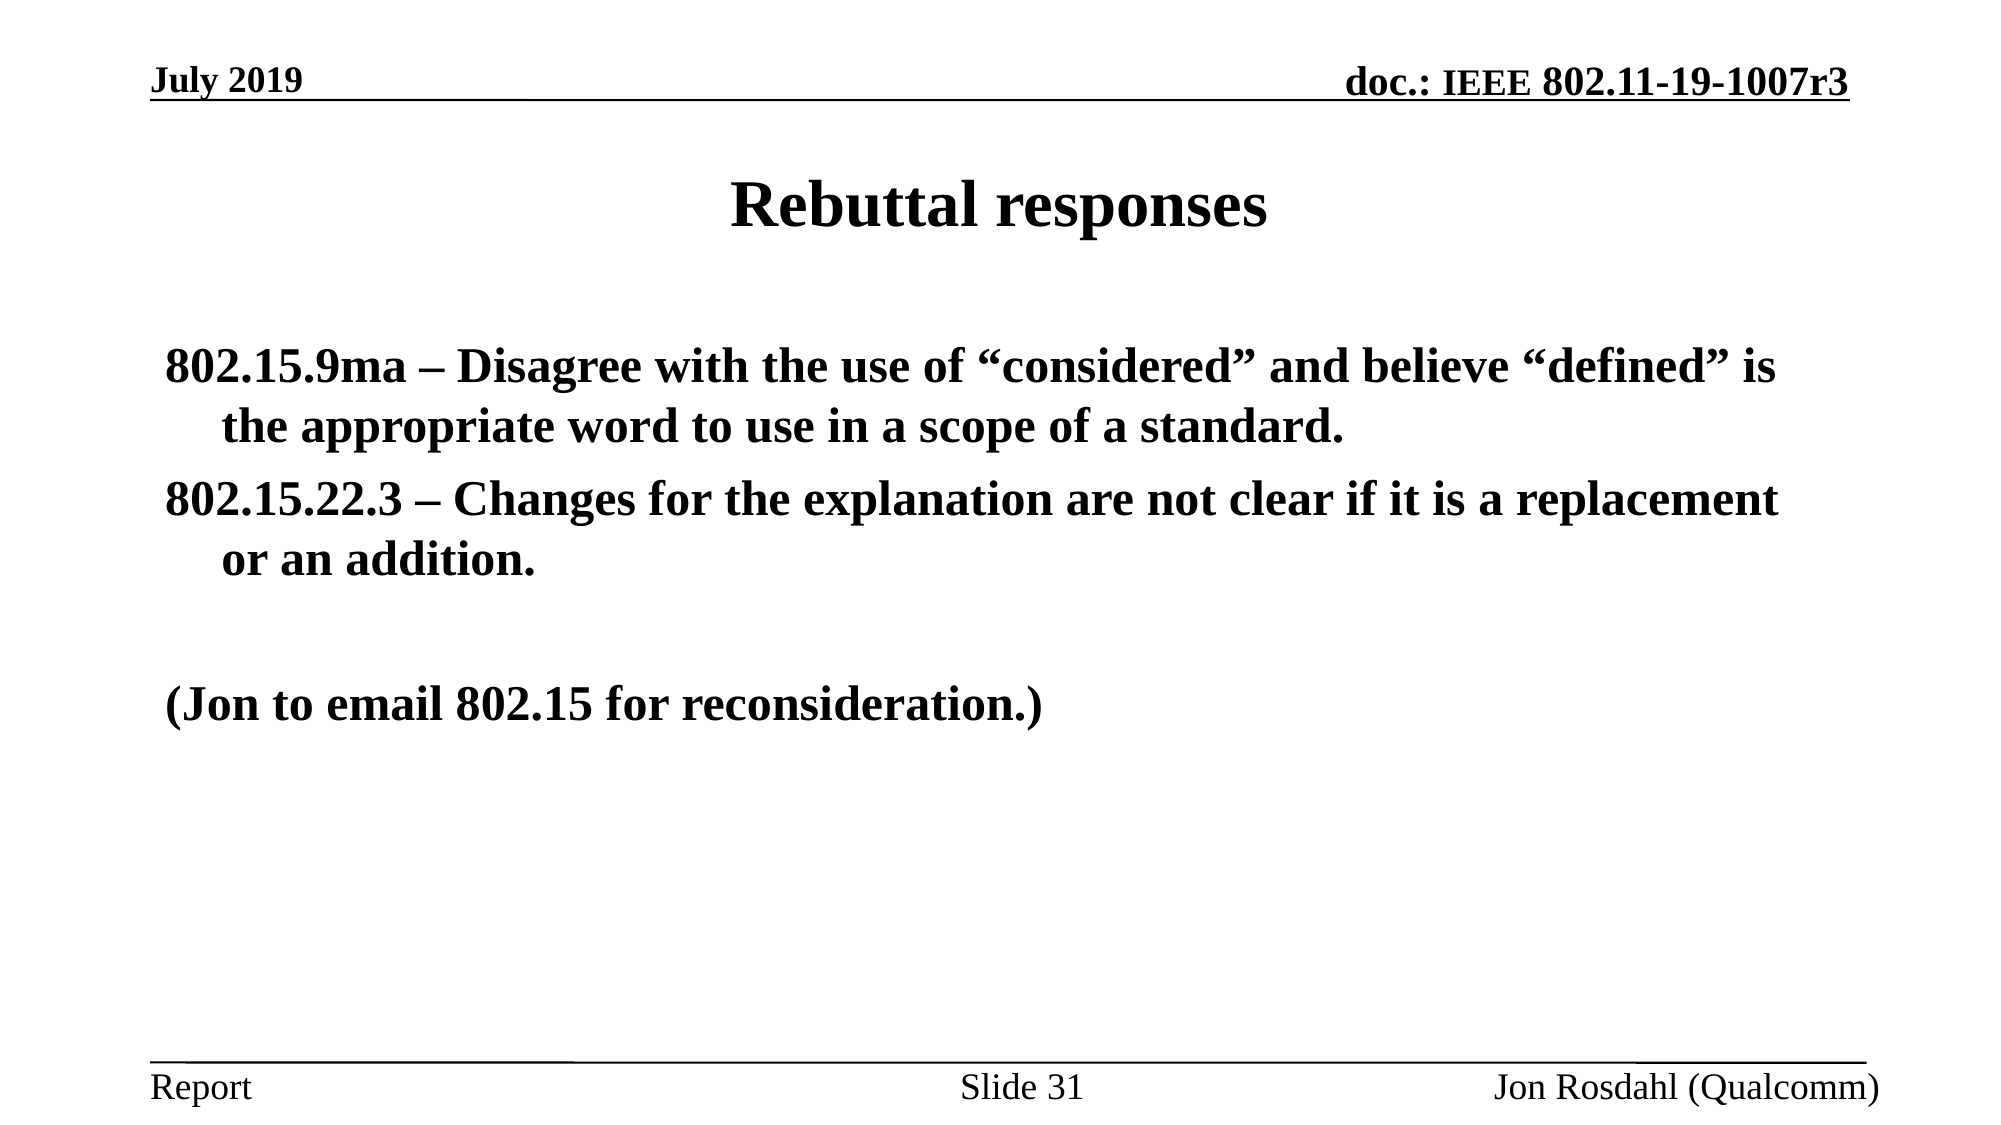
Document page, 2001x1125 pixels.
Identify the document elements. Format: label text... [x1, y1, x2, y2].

title Rebuttal responses [149, 112, 1850, 288]
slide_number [149, 49, 431, 100]
list 802.15.9ma – Disagree with the use of “considered” and believe “defined” is the appropriate word to use in a scope of a standard. 802.15.22.3 – Changes for the explanation are not clear if it is a replacement or an addition. (Jon to email 802.15 for reconsideration.) [149, 324, 1850, 1000]
slide_number Slide 31 [950, 1061, 1095, 1125]
footer Jon Rosdahl (Qualcomm) [1436, 1061, 1881, 1108]
